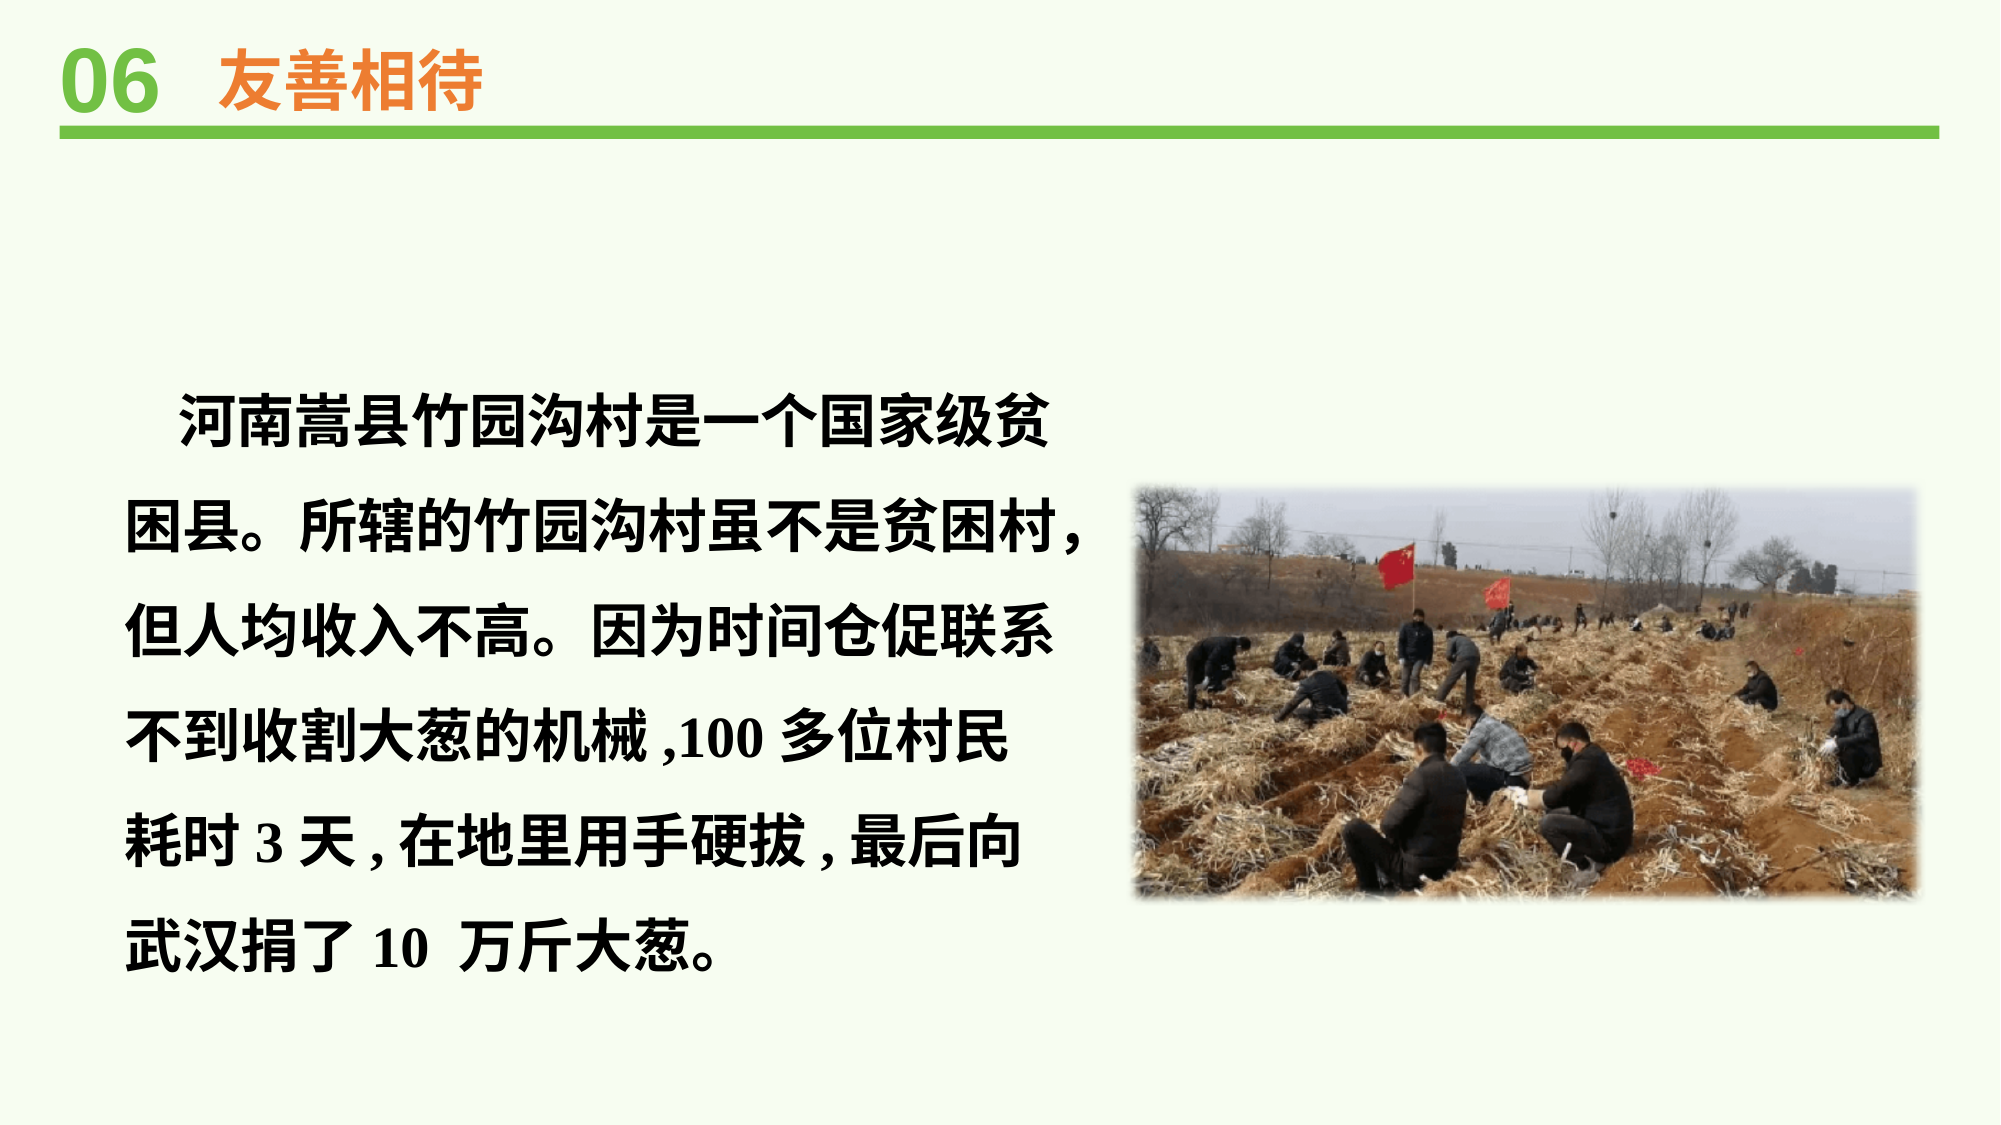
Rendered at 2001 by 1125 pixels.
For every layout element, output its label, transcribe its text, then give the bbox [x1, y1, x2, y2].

text_box 06 [59, 24, 161, 128]
text_box [59, 125, 1940, 140]
picture [1126, 478, 1925, 905]
text_box 友善相待 [202, 31, 871, 127]
text_box 河南嵩县竹园沟村是一个国家级贫困县。所辖的竹园沟村虽不是贫困村，但人均收入不高。因为时间仓促联系不到收割大葱的机械,100多位村民耗时3天,在地里用手硬拔,最后向武汉捐了10 万斤大葱。 [109, 341, 1074, 987]
